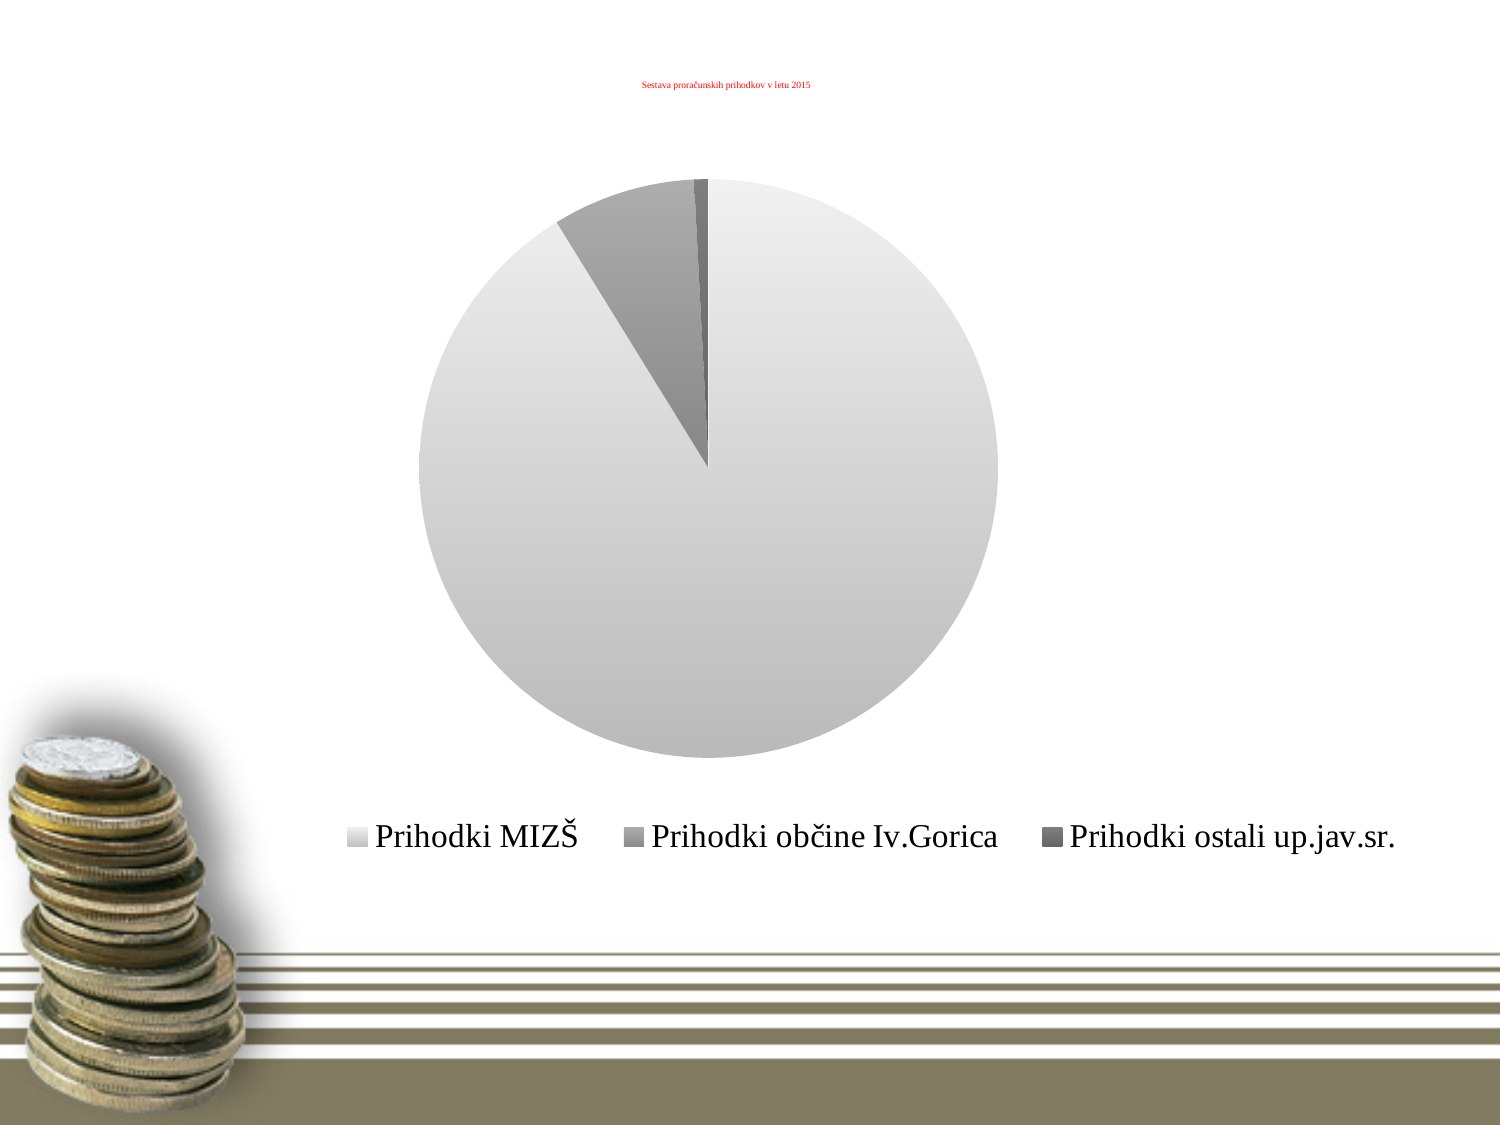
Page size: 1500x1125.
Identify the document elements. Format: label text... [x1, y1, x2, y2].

chart [34, 93, 1430, 1044]
title Sestava proračunskih prihodkov v letu 2015 [175, 58, 1278, 92]
picture [0, 0, 1500, 1125]
